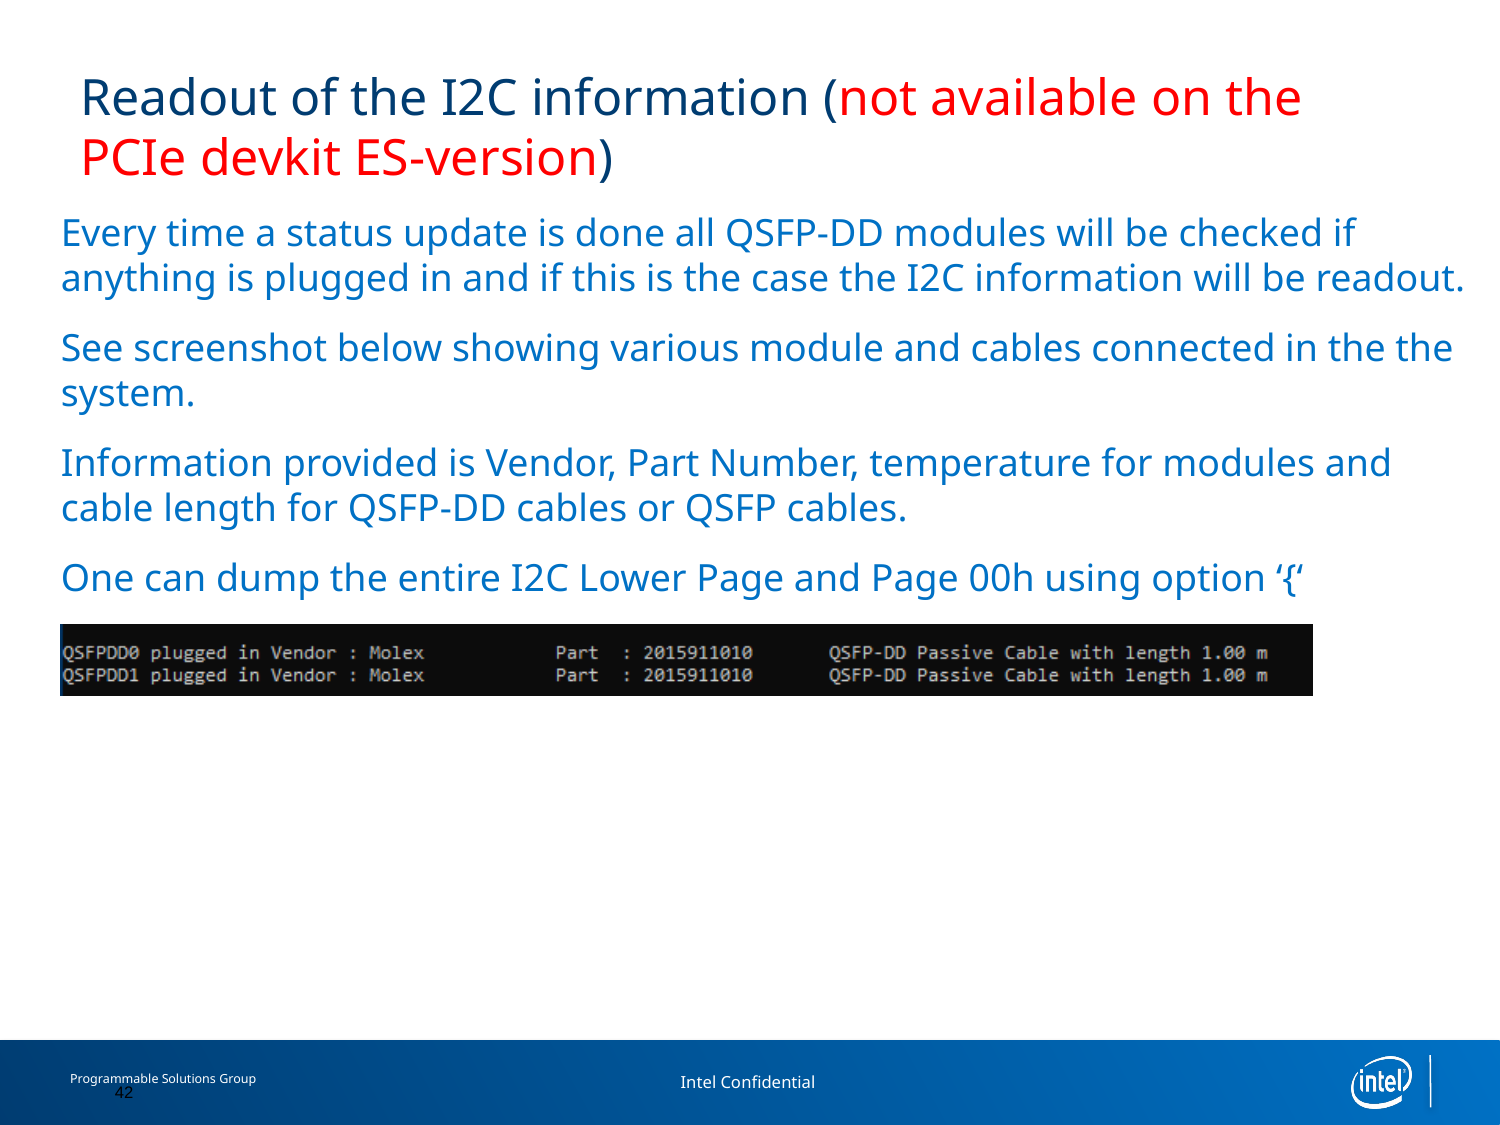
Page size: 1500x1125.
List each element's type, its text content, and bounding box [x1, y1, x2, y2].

list Every time a status update is done all QSFP-DD modules will be checked if anything is plugged in and if this is the case the I2C information will be readout. See screenshot below showing various module and cables connected in the the system. Information provided is Vendor, Part Number, temperature for modules and cable length for QSFP-DD cables or QSFP cables. One can dump the entire I2C Lower Page and Page 00h using option ‘{‘ [60, 209, 1469, 982]
slide_number 42 [19, 1069, 134, 1116]
picture [60, 624, 1313, 696]
picture [1351, 1056, 1412, 1109]
title Readout of the I2C information (not available on the PCIe devkit ES-version) [80, 65, 1410, 194]
